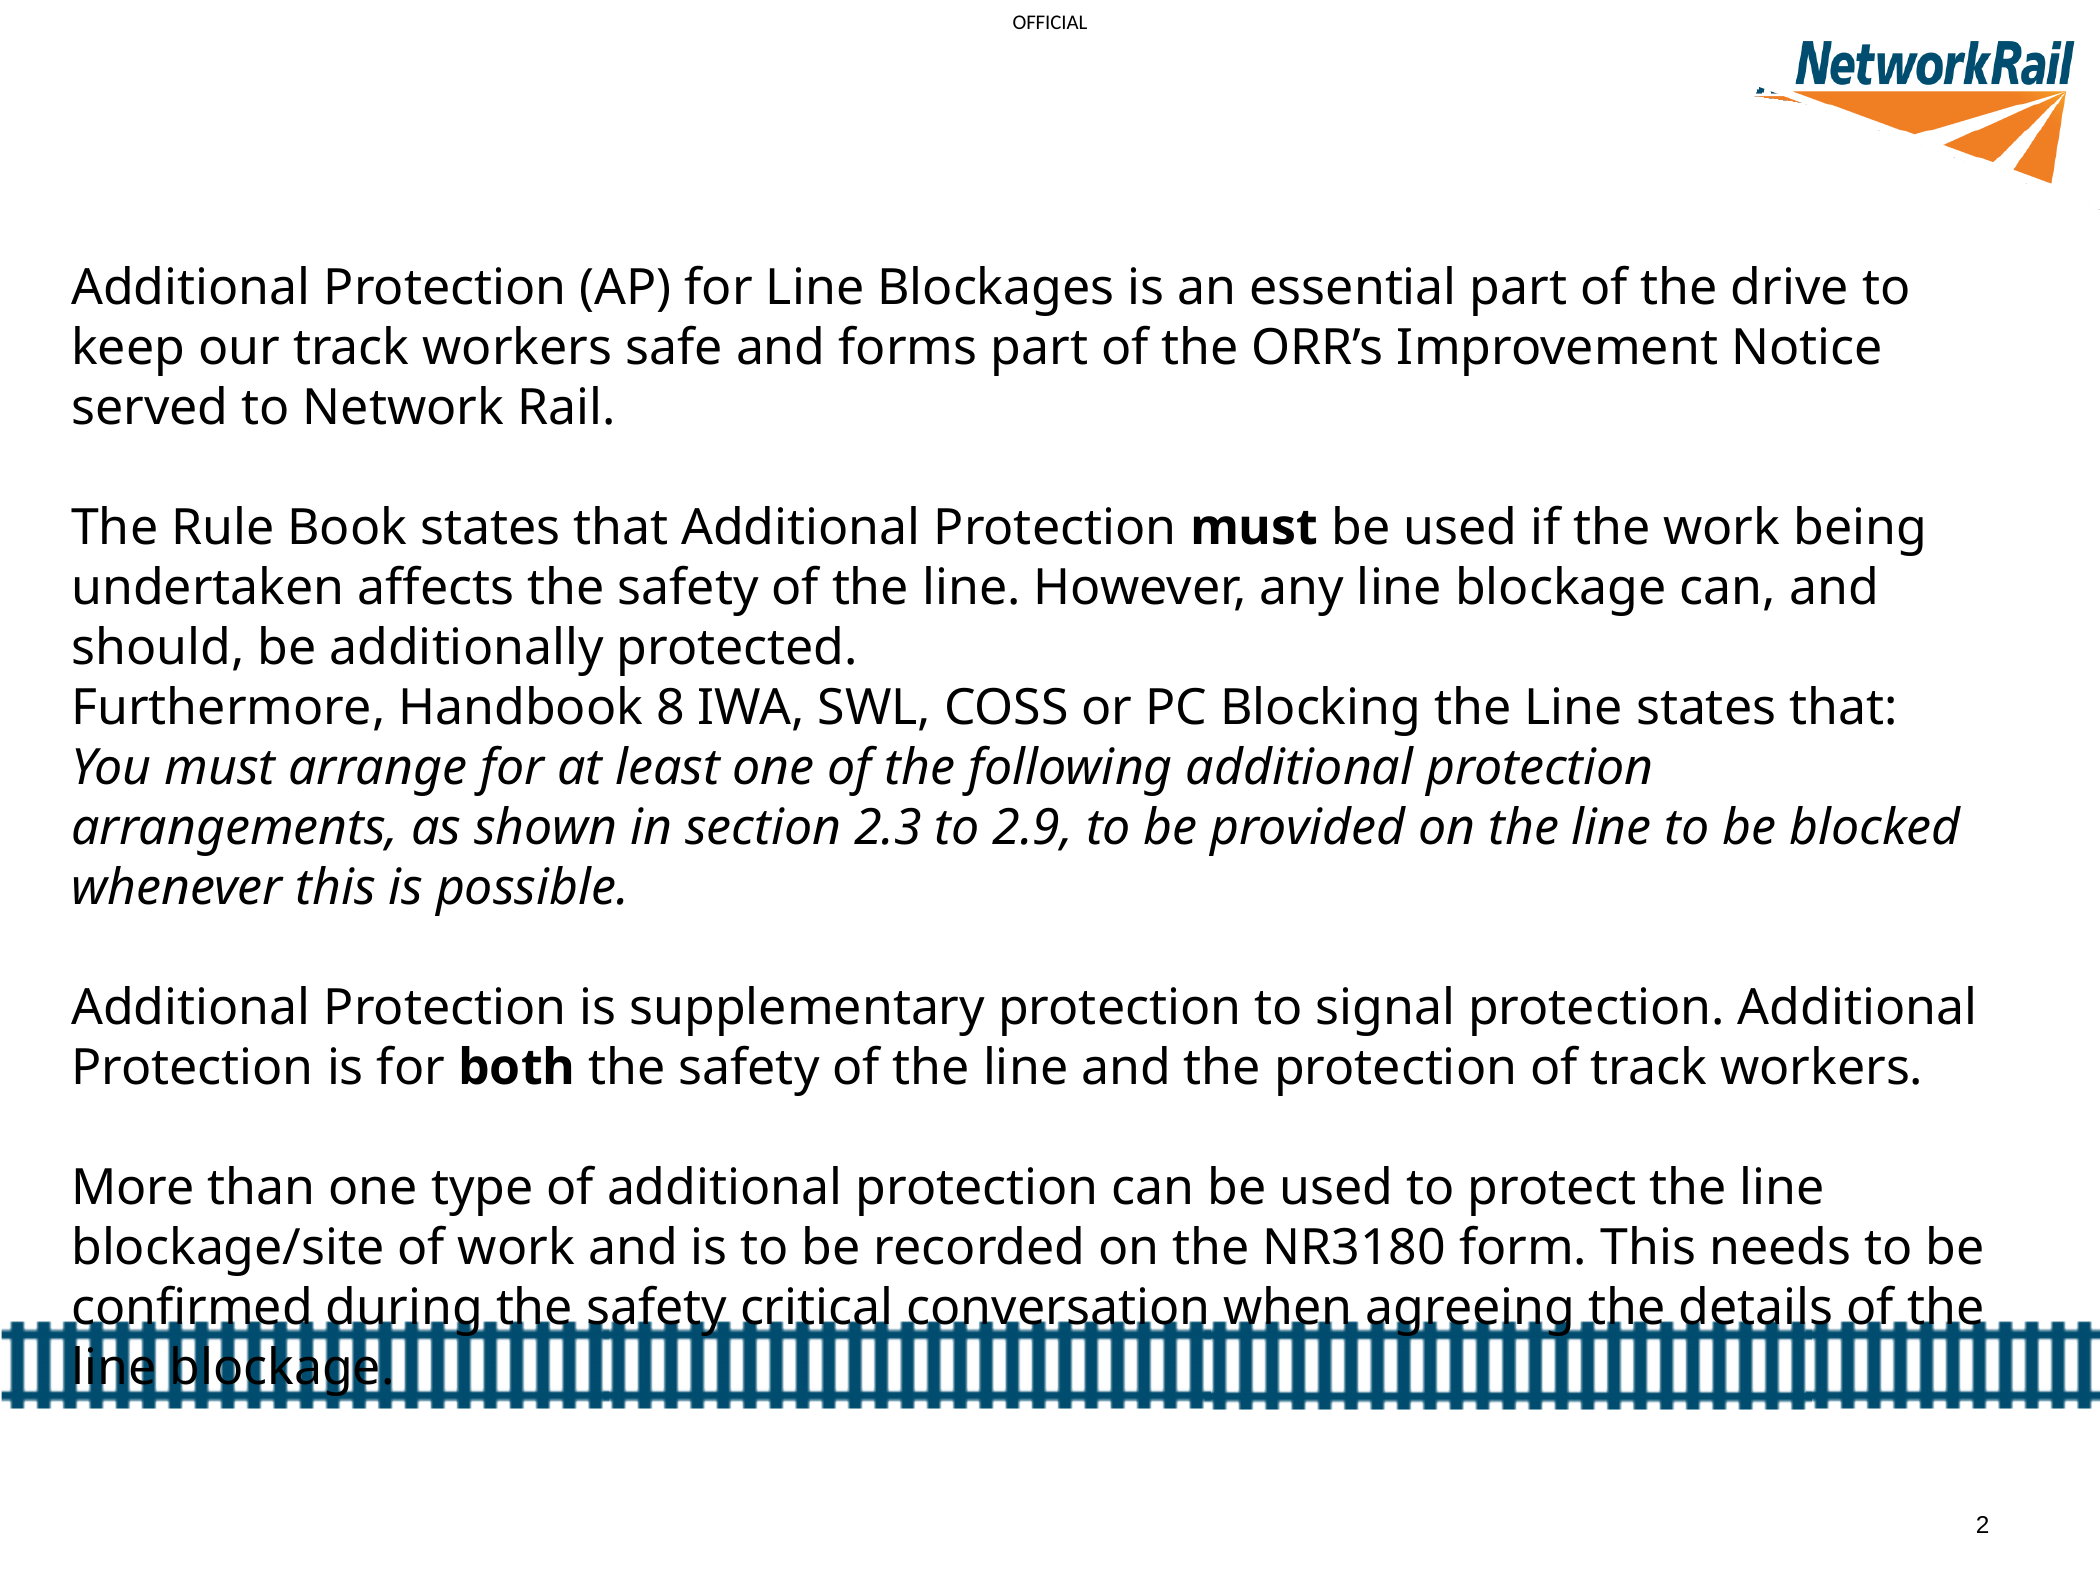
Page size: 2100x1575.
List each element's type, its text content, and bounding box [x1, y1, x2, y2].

picture [286, 1402, 301, 1408]
picture [2090, 1399, 2100, 1408]
picture [677, 1402, 692, 1408]
picture [940, 1402, 954, 1408]
picture [861, 1402, 875, 1408]
picture [417, 1402, 432, 1408]
picture [1150, 1402, 1165, 1408]
picture [1880, 1402, 1895, 1408]
picture [1778, 1402, 1793, 1409]
picture [2064, 1399, 2079, 1408]
picture [1752, 1402, 1766, 1409]
picture [76, 1402, 91, 1408]
picture [128, 1402, 143, 1408]
picture [1754, 0, 2100, 210]
picture [601, 1402, 613, 1408]
picture [1462, 1402, 1477, 1409]
picture [2011, 1323, 2026, 1331]
picture [1672, 1402, 1687, 1409]
picture [470, 1402, 485, 1408]
picture [234, 1402, 248, 1408]
picture [1827, 1402, 1842, 1408]
picture [2090, 1323, 2100, 1331]
picture [1515, 1402, 1530, 1409]
picture [703, 1402, 718, 1408]
picture [1725, 1402, 1740, 1409]
picture [2064, 1338, 2079, 1392]
picture [1071, 1402, 1086, 1408]
picture [1278, 1402, 1293, 1409]
picture [1202, 1402, 1214, 1409]
picture [444, 1402, 458, 1408]
picture [2090, 1338, 2100, 1392]
picture [1045, 1402, 1059, 1408]
picture [49, 1323, 56, 1331]
picture [2064, 1323, 2079, 1331]
text_box Additional Protection (AP) for Line Blockages is an essential part of the drive to keep our track workers safe and forms part of the ORR’s Improvement Notice served to Network Rail. The Rule Book states that Additional Protection must be used if the work being undertaken affects the safety of the line. However, any line blockage can, and should, be additionally protected. Furthermore, Handbook 8 IWA, SWL, COSS or PC Blocking the Line states that: You must arrange for at least one of the following additional protection arrangements, as shown in section 2.3 to 2.9, to be provided on the line to be blocked whenever this is possible. Additional Protection is supplementary protection to signal protection. Additional Protection is for both the safety of the line and the protection of track workers. More than one type of additional protection can be used to protect the line blockage/site of work and is to be recorded on the NR3180 form. This needs to be confirmed during the safety critical conversation when agreeing the details of the line blockage. [56, 246, 2009, 1402]
picture [312, 1402, 327, 1408]
picture [2038, 1323, 2052, 1331]
picture [1123, 1402, 1138, 1408]
picture [522, 1402, 537, 1408]
picture [1541, 1402, 1556, 1409]
picture [1, 1399, 12, 1408]
picture [1567, 1402, 1582, 1409]
picture [155, 1402, 169, 1408]
picture [1699, 1402, 1714, 1409]
picture [650, 1402, 665, 1408]
picture [1097, 1402, 1112, 1408]
picture [496, 1402, 511, 1408]
picture [23, 1399, 38, 1408]
picture [1383, 1402, 1398, 1409]
picture [260, 1402, 274, 1408]
picture [756, 1402, 770, 1408]
picture [49, 1399, 64, 1408]
picture [391, 1402, 406, 1408]
picture [1646, 1402, 1661, 1409]
picture [2011, 1338, 2026, 1392]
picture [1, 1323, 12, 1331]
picture [1, 1338, 12, 1392]
picture [782, 1402, 797, 1408]
picture [887, 1402, 902, 1408]
picture [1985, 1402, 2000, 1408]
picture [1410, 1402, 1424, 1409]
picture [966, 1402, 981, 1408]
picture [339, 1402, 353, 1408]
picture [835, 1402, 849, 1408]
picture [181, 1402, 196, 1408]
picture [1804, 1402, 1816, 1409]
picture [1018, 1402, 1033, 1408]
picture [1252, 1402, 1266, 1409]
picture [1176, 1402, 1191, 1408]
picture [624, 1402, 639, 1408]
picture [1488, 1402, 1503, 1409]
picture [2038, 1399, 2052, 1408]
picture [1225, 1402, 1240, 1409]
picture [23, 1338, 38, 1392]
picture [1853, 1402, 1868, 1408]
picture [1620, 1402, 1635, 1409]
picture [549, 1402, 564, 1408]
picture [1594, 1402, 1608, 1409]
picture [1959, 1402, 1974, 1408]
picture [1906, 1402, 1921, 1408]
picture [1331, 1402, 1345, 1409]
picture [575, 1402, 590, 1408]
picture [1932, 1402, 1947, 1408]
picture [913, 1402, 928, 1408]
picture [1357, 1402, 1372, 1409]
picture [808, 1402, 823, 1408]
picture [207, 1402, 222, 1408]
picture [365, 1402, 380, 1408]
picture [102, 1402, 117, 1408]
picture [23, 1323, 38, 1331]
picture [992, 1402, 1007, 1408]
picture [729, 1402, 744, 1408]
picture [1304, 1402, 1319, 1409]
picture [1436, 1402, 1451, 1409]
picture [2038, 1338, 2052, 1392]
picture [49, 1338, 56, 1392]
picture [2011, 1399, 2026, 1408]
